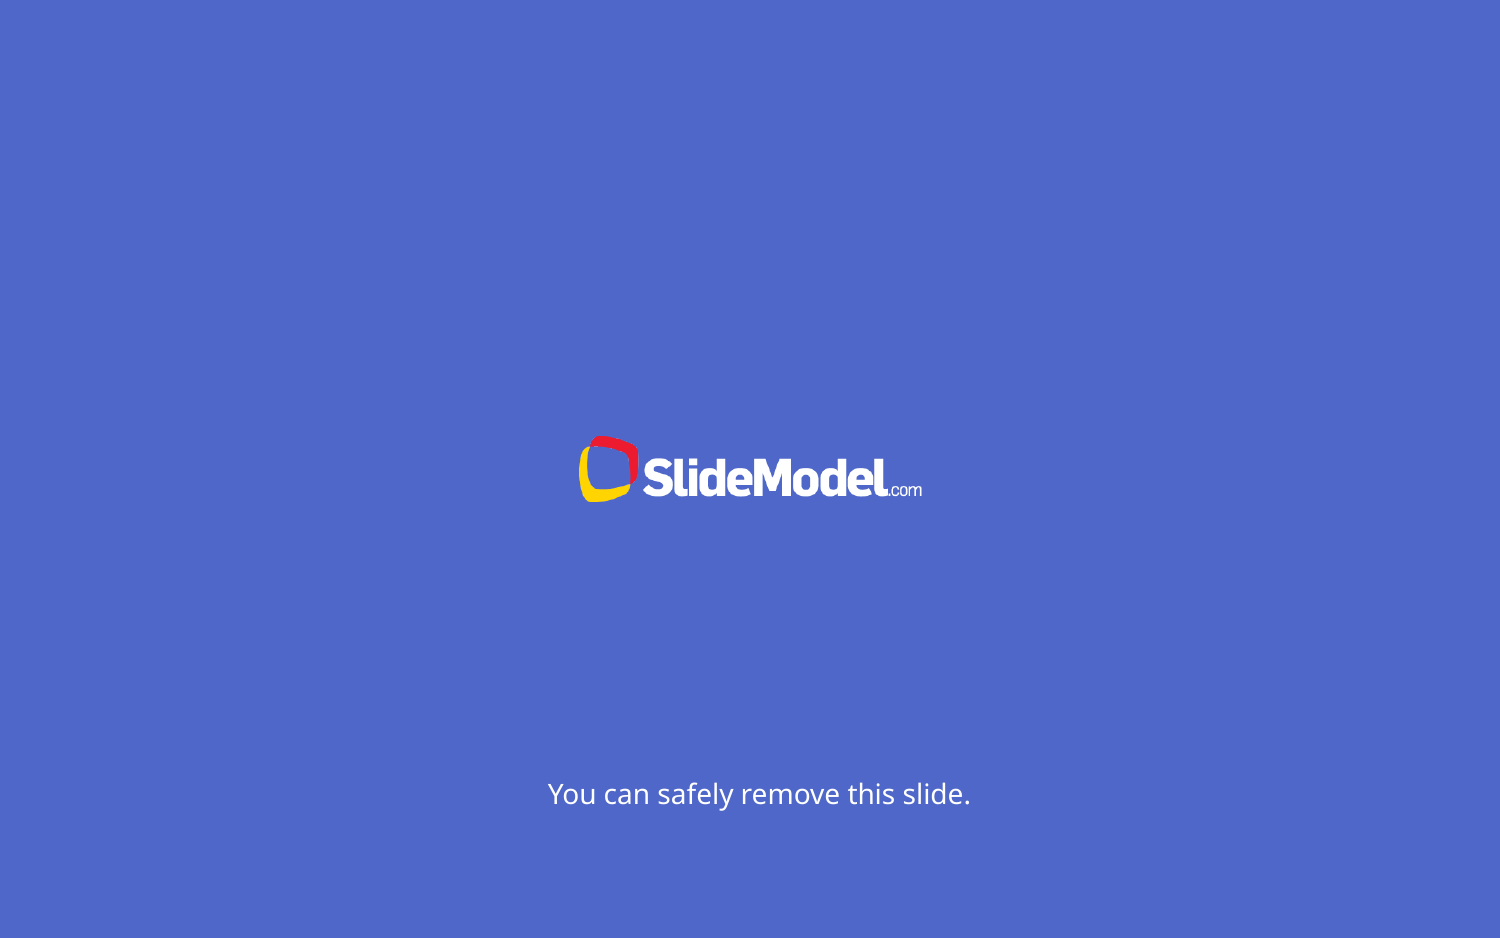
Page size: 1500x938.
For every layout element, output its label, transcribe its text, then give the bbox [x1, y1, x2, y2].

picture [578, 436, 922, 502]
text_box You can safely remove this slide. [384, 769, 1136, 818]
